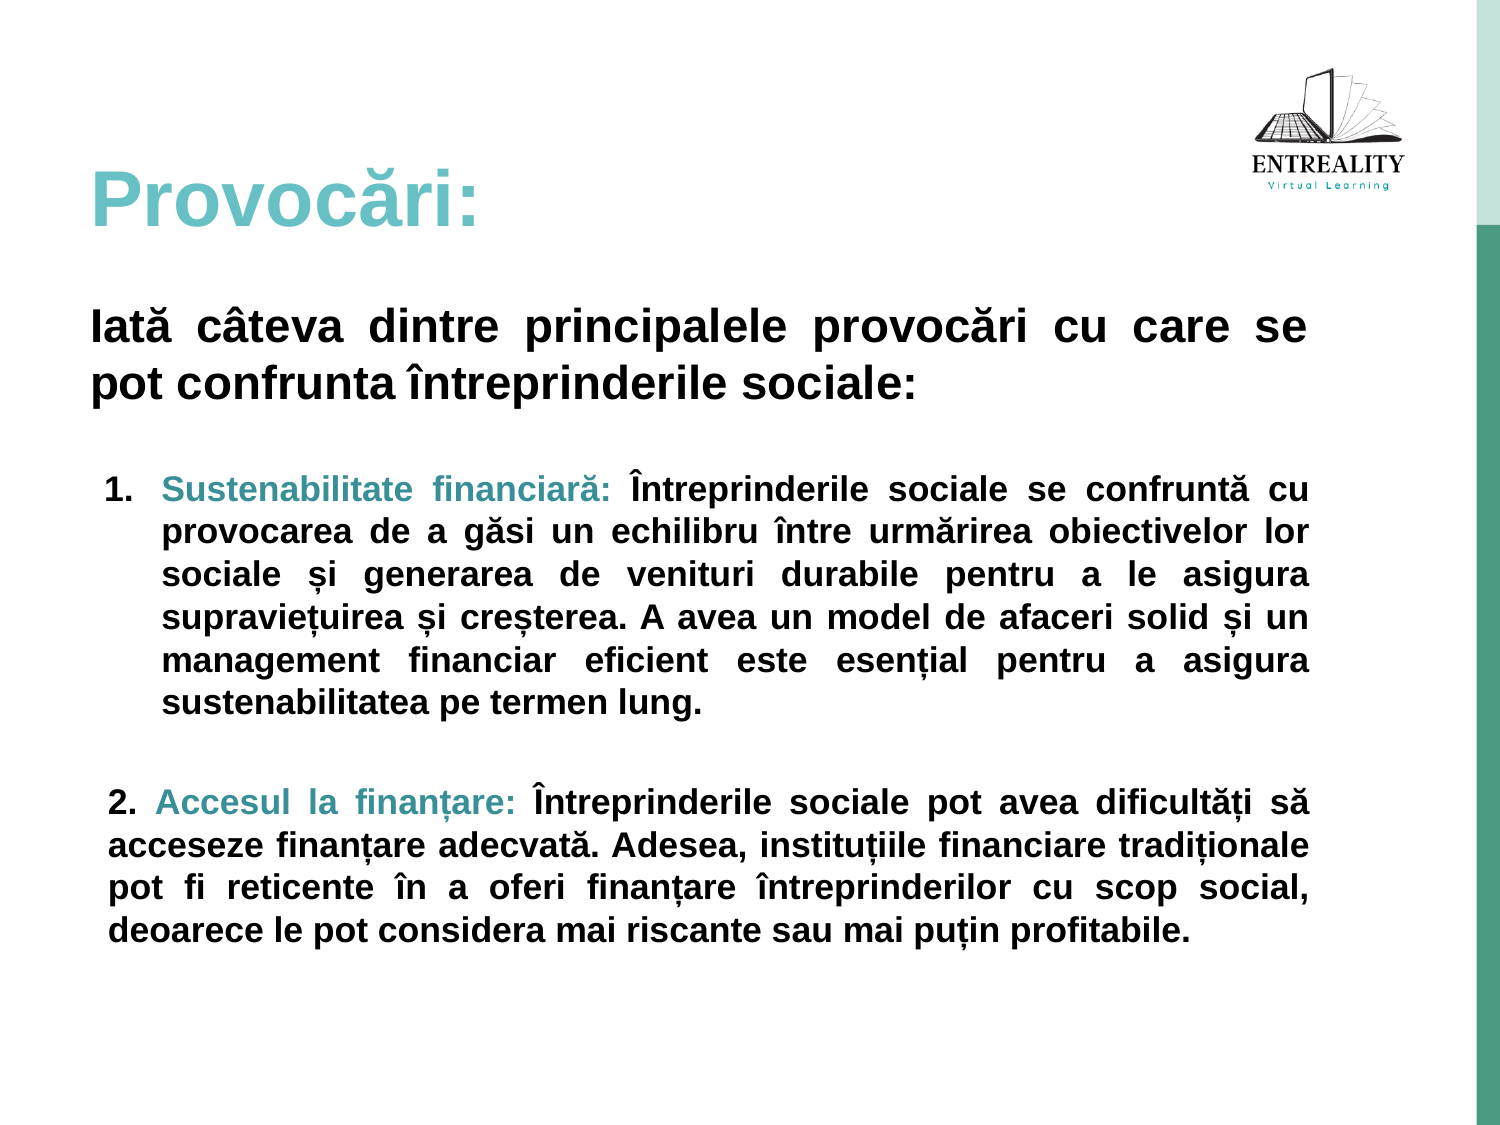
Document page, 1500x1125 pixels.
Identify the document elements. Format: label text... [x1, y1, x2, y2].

picture [1198, 0, 1458, 259]
list Iată câteva dintre principalele provocări cu care se pot confrunta întreprinderile sociale: Sustenabilitate financiară: Întreprinderile sociale se confruntă cu provocarea de a găsi un echilibru între urmărirea obiectivelor lor sociale și generarea de venituri durabile pentru a le asigura supraviețuirea și creșterea. A avea un model de afaceri solid și un management financiar eficient este esențial pentru a asigura sustenabilitatea pe termen lung. 2. Accesul la finanțare: Întreprinderile sociale pot avea dificultăți să acceseze finanțare adecvată. Adesea, instituțiile financiare tradiționale pot fi reticente în a oferi finanțare întreprinderilor cu scop social, deoarece le pot considera mai riscante sau mai puțin profitabile. [75, 287, 1325, 1005]
title Provocări: [75, 25, 1025, 250]
